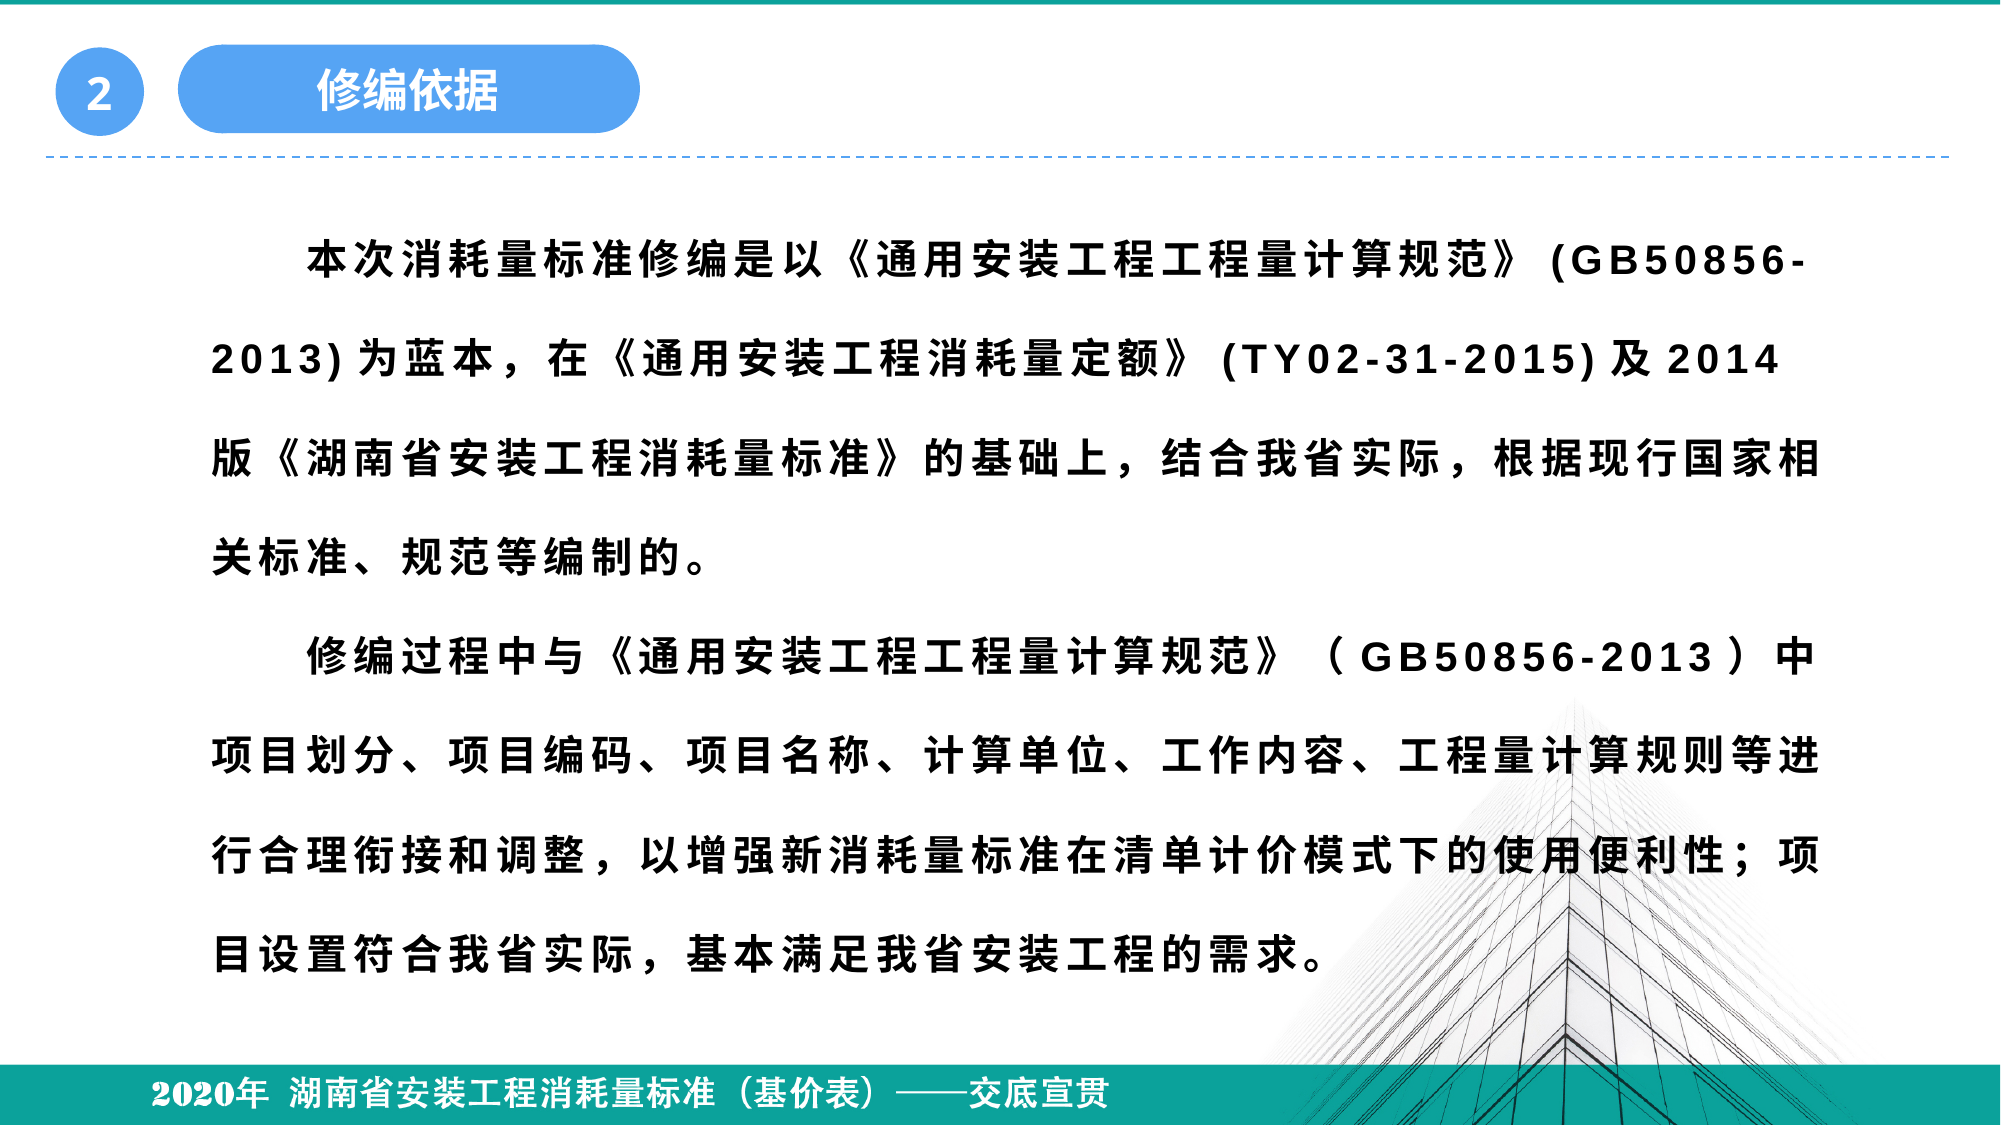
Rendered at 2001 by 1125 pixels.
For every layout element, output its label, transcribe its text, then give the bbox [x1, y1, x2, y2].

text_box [45, 44, 1955, 158]
title 本次消耗量标准修编是以《通用安装工程工程量计算规范》(GB50856-2013)为蓝本，在《通用安装工程消耗量定额》(TY02-31-2015)及2014版《湖南省安装工程消耗量标准》的基础上，结合我省实际，根据现行国家相关标准、规范等编制的。 修编过程中与《通用安装工程工程量计算规范》（GB50856-2013）中项目划分、项目编码、项目名称、计算单位、工作内容、工程量计算规则等进行合理衔接和调整，以增强新消耗量标准在清单计价模式下的使用便利性；项目设置符合我省实际，基本满足我省安装工程的需求。 [196, 175, 1849, 986]
picture [0, 0, 2001, 1125]
slide_number [1918, 0, 2000, 52]
text_box [0, 1063, 2000, 1125]
